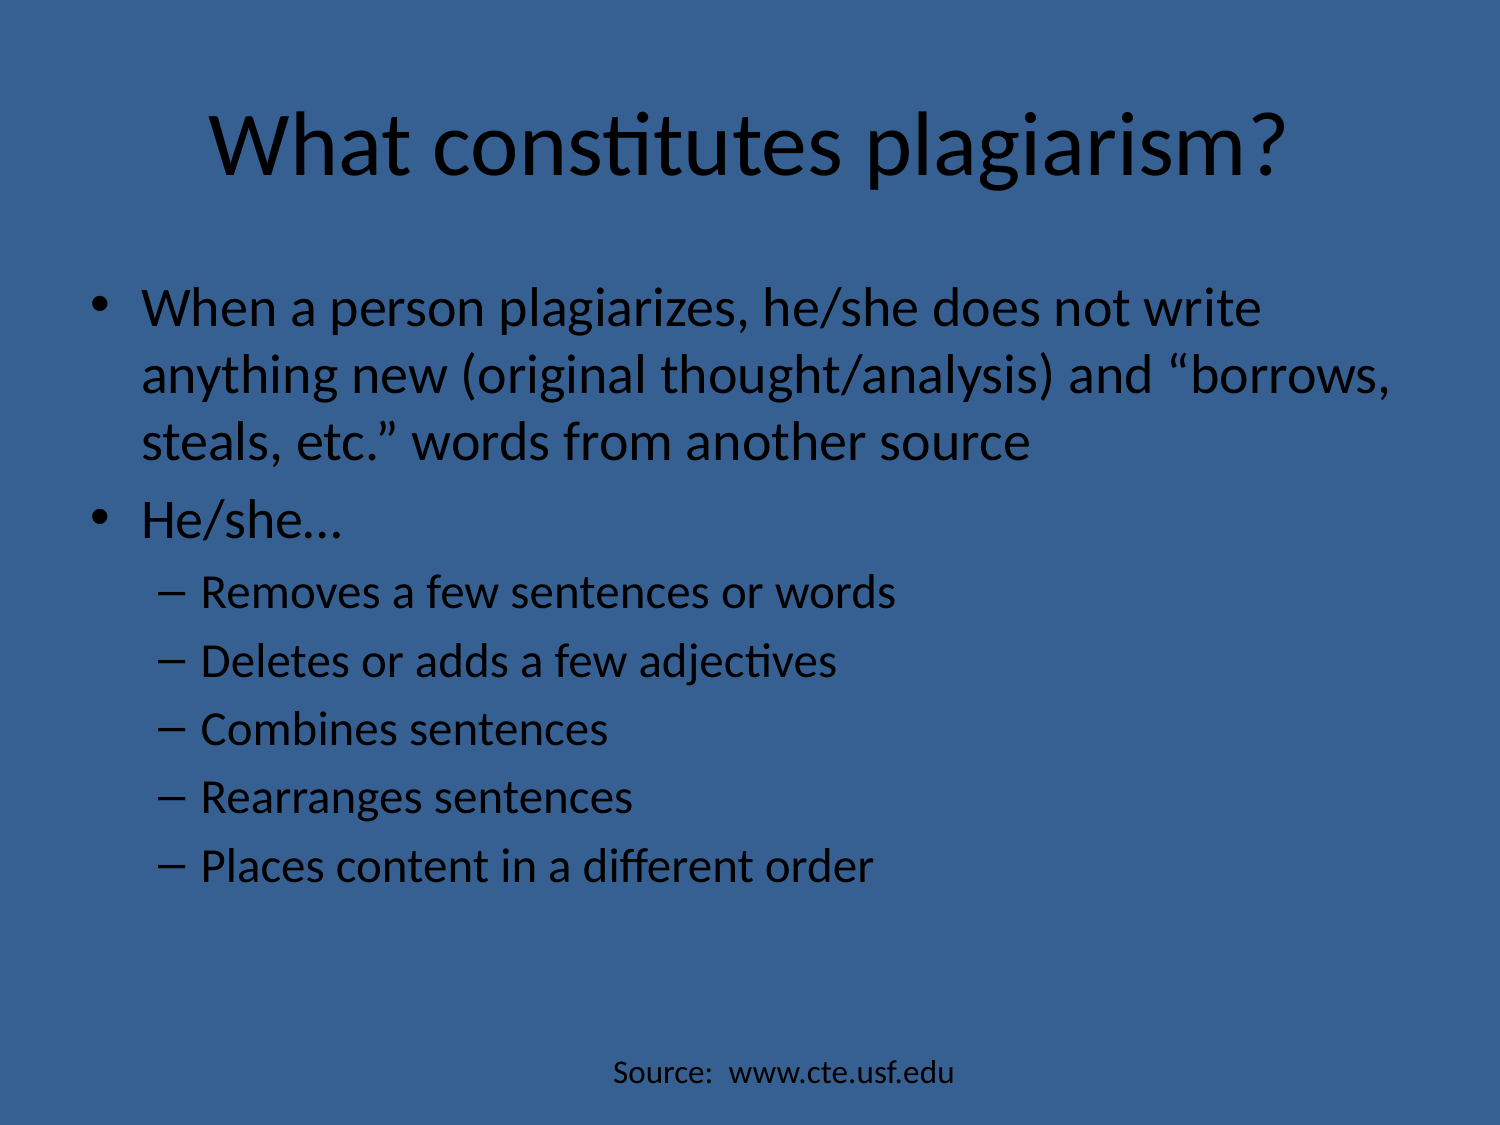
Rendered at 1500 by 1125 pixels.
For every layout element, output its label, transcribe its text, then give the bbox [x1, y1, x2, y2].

list When a person plagiarizes, he/she does not write anything new (original thought/analysis) and “borrows, steals, etc.” words from another source He/she… Removes a few sentences or words Deletes or adds a few adjectives Combines sentences Rearranges sentences Places content in a different order Source: www.cte.usf.edu [75, 262, 1425, 1100]
title What constitutes plagiarism? [75, 45, 1425, 233]
